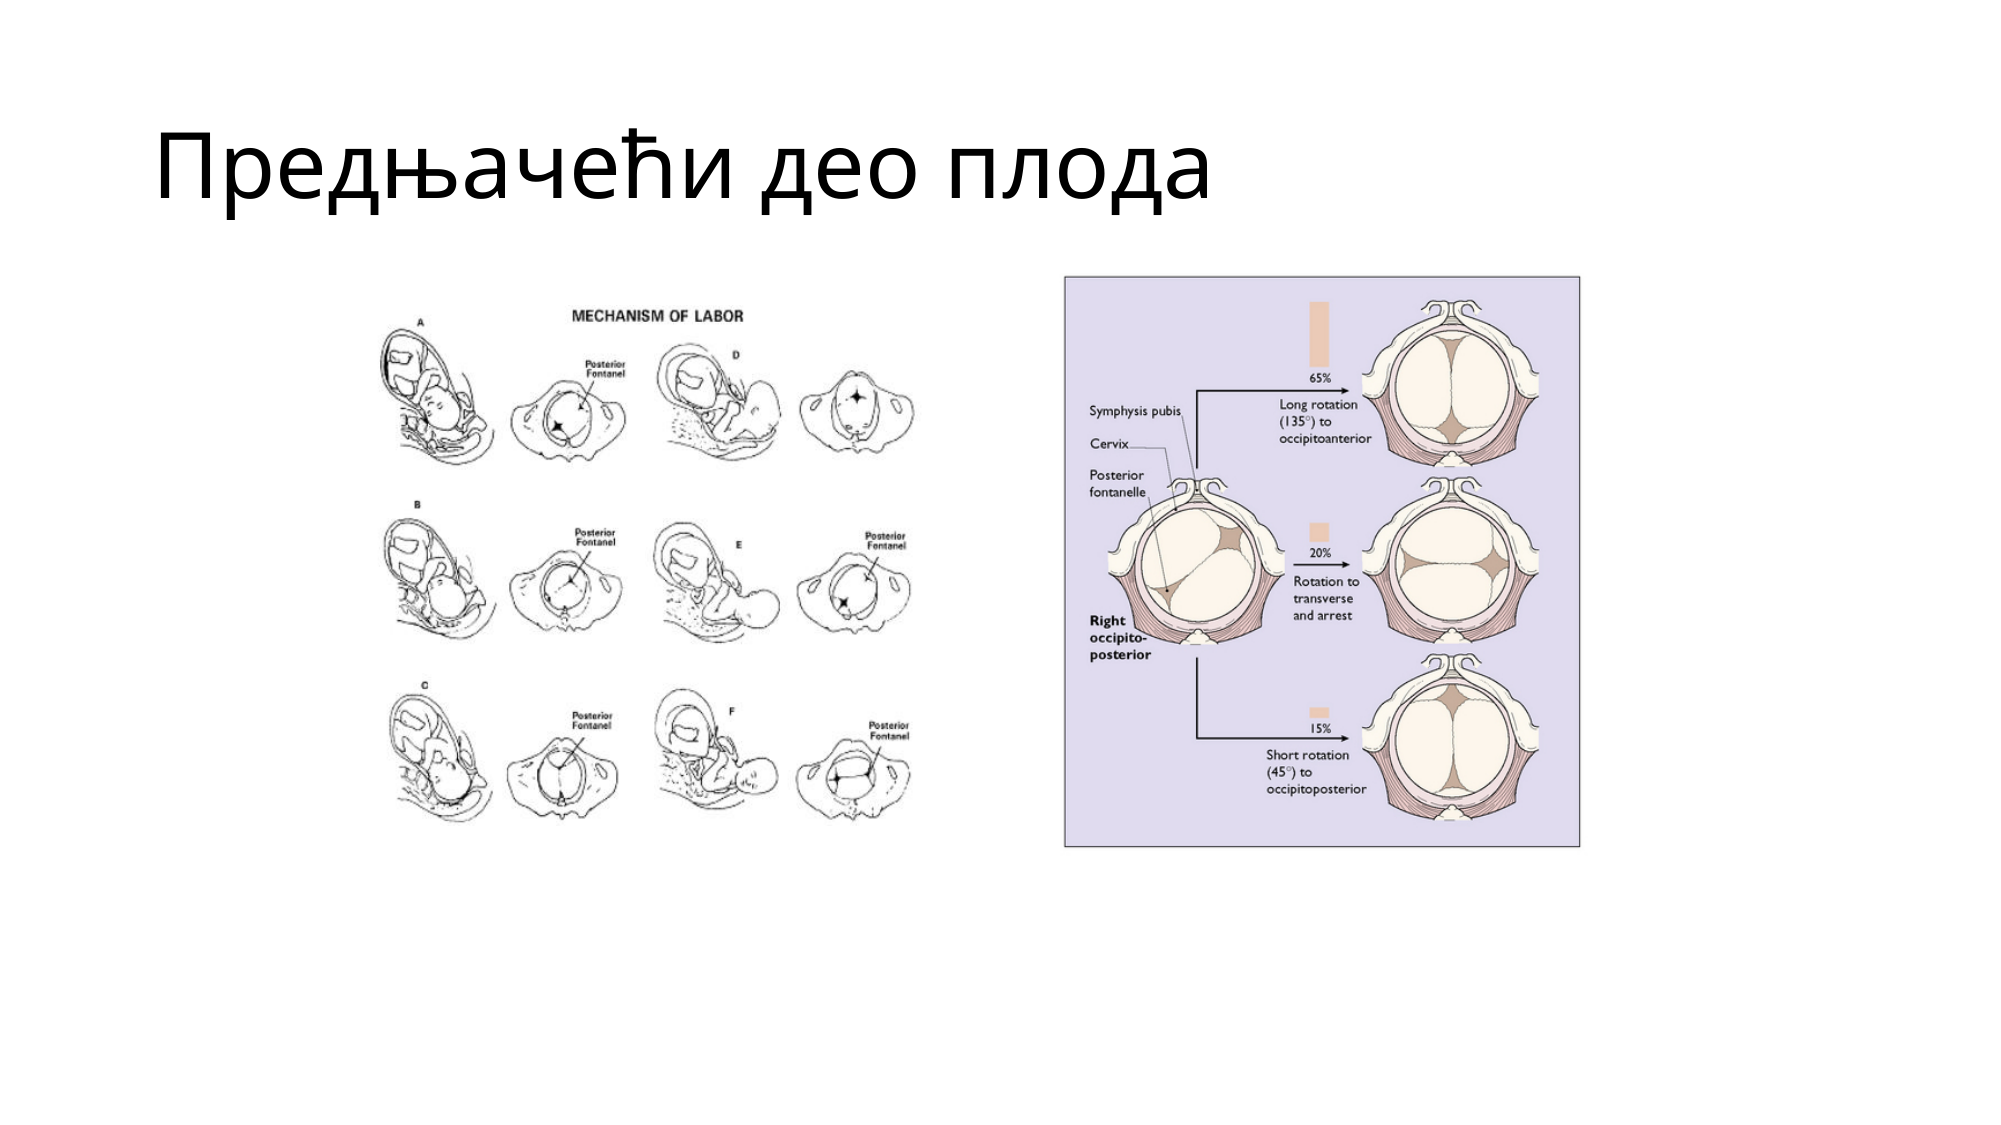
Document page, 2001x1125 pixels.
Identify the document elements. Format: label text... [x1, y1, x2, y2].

picture [1015, 227, 1631, 898]
picture [369, 305, 927, 826]
title Предњачећи део плода [137, 59, 1863, 278]
